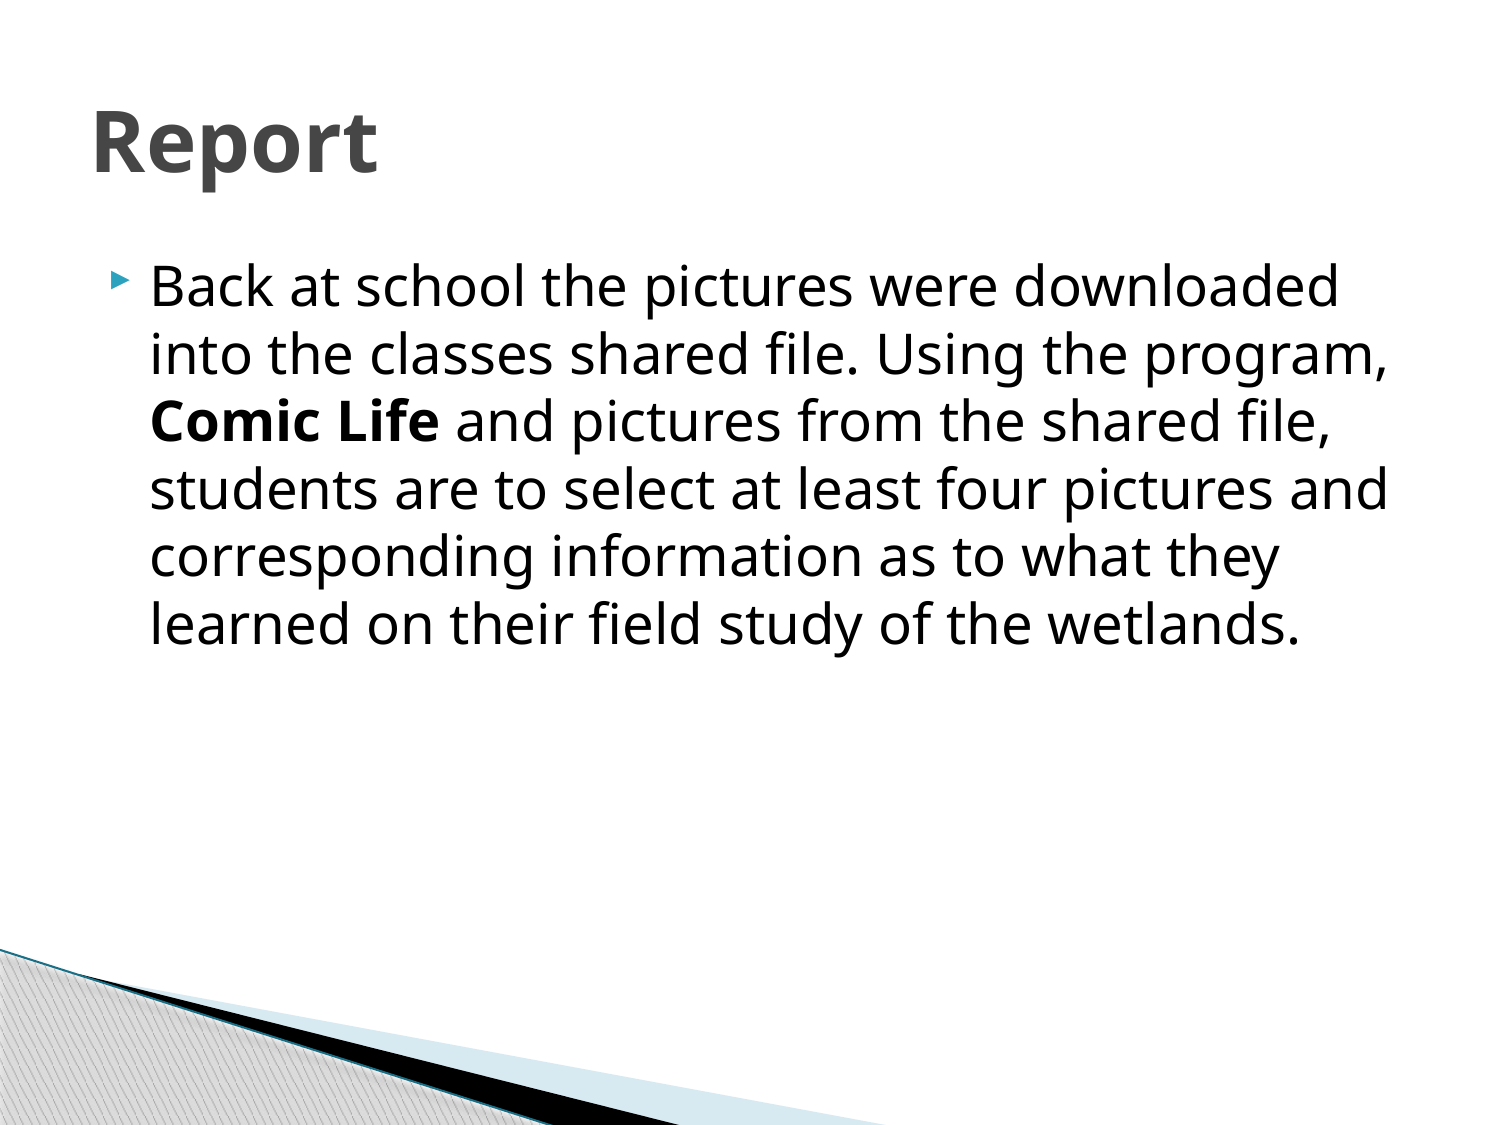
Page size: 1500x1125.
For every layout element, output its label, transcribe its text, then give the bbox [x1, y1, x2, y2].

title Report [75, 45, 1425, 233]
list Back at school the pictures were downloaded into the classes shared file. Using the program, Comic Life and pictures from the shared file, students are to select at least four pictures and corresponding information as to what they learned on their field study of the wetlands. [74, 242, 1426, 986]
